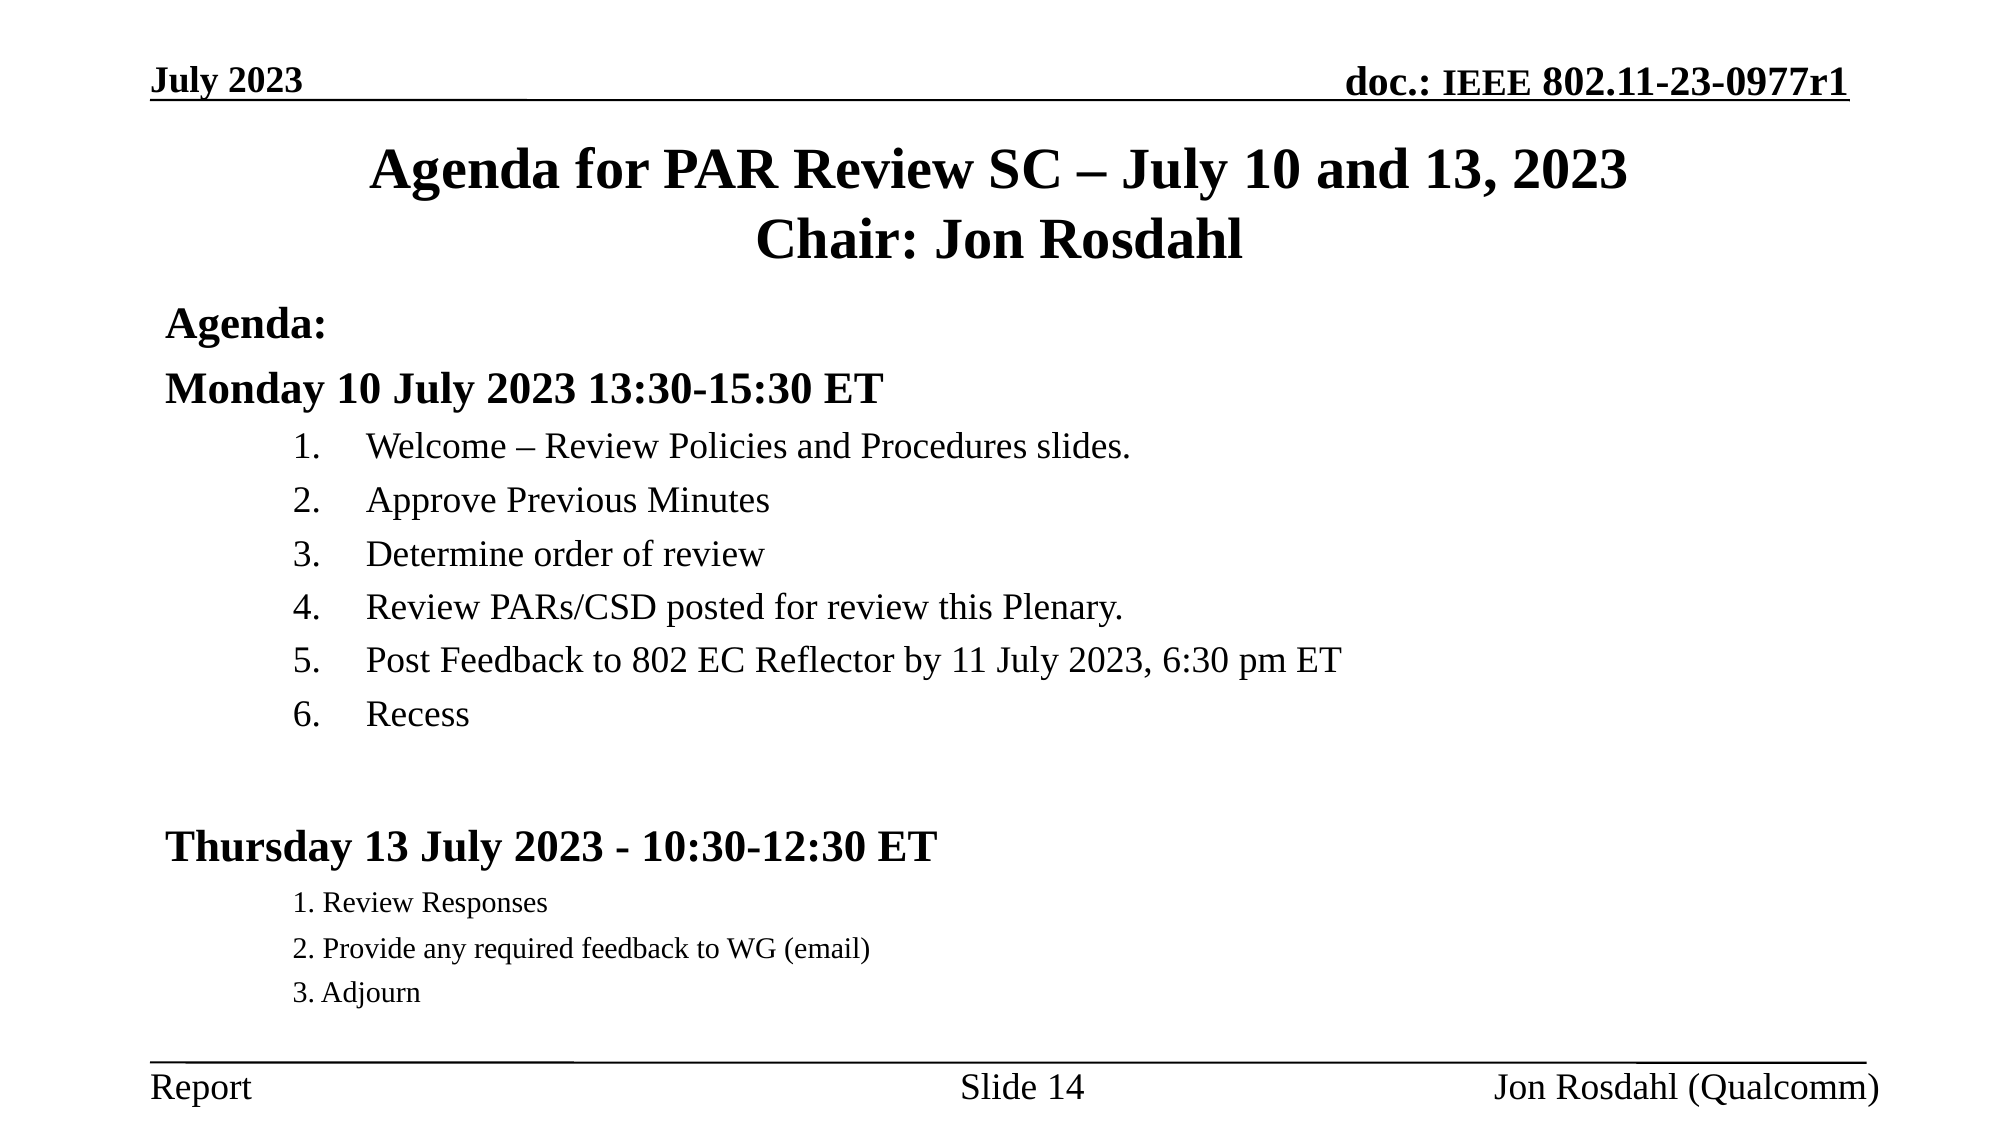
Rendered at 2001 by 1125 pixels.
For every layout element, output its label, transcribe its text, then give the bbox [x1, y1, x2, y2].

list Agenda: Monday 10 July 2023 13:30-15:30 ET Welcome – Review Policies and Procedures slides. Approve Previous Minutes Determine order of review Review PARs/CSD posted for review this Plenary. Post Feedback to 802 EC Reflector by 11 July 2023, 6:30 pm ET Recess Thursday 13 July 2023 - 10:30-12:30 ET 1. Review Responses 2. Provide any required feedback to WG (email) 3. Adjourn [149, 285, 1850, 1024]
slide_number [149, 49, 431, 100]
text_box Draft Agenda: [373, 210, 835, 286]
slide_number Slide 14 [950, 1061, 1095, 1125]
footer Jon Rosdahl (Qualcomm) [1436, 1061, 1881, 1108]
title Agenda for PAR Review SC – July 10 and 13, 2023 Chair: Jon Rosdahl [149, 112, 1850, 285]
